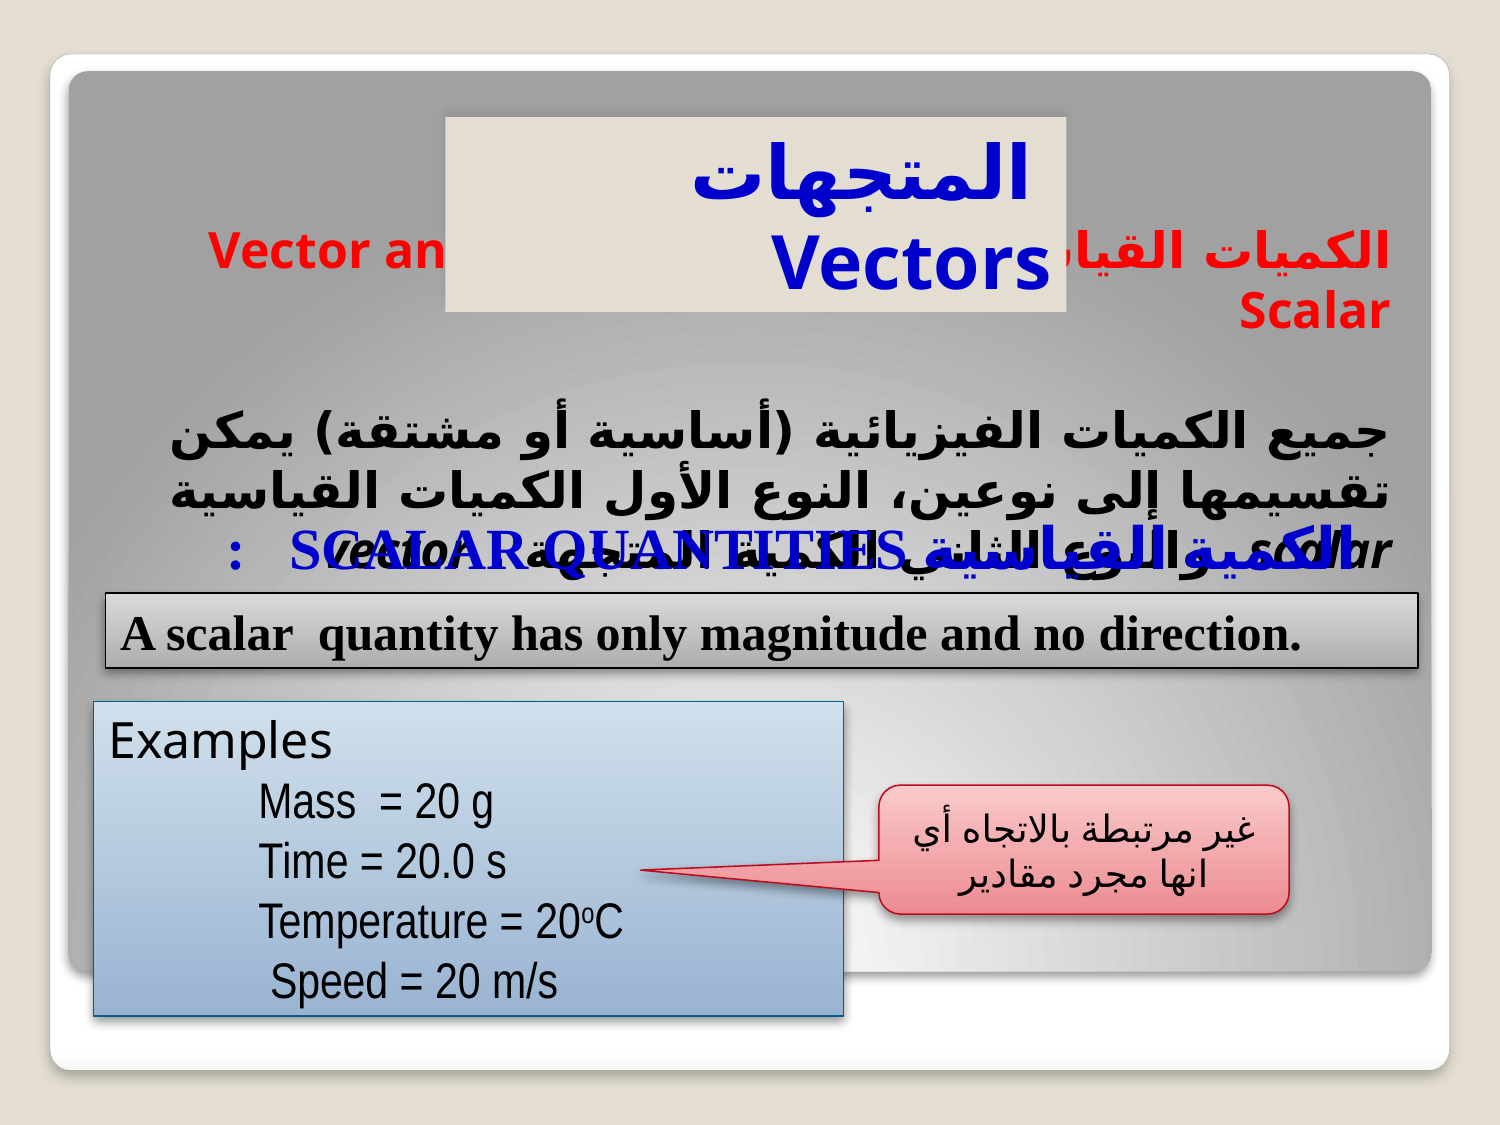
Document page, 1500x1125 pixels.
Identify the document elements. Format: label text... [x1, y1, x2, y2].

text_box Examples Mass = 20 g Time = 20.0 s Temperature = 20oC Speed = 20 m/s [93, 701, 844, 1017]
text_box A scalar quantity has only magnitude and no direction. [105, 592, 1419, 669]
text_box غير مرتبطة بالاتجاه أي انها مجرد مقادير [639, 784, 1290, 915]
text_box المتجهات Vectors [445, 117, 1067, 312]
text_box الكمية القياسية SCALAR QUANTITIES : [210, 503, 1372, 659]
text_box الكميات القياسية والكميات المتجهة Vector and Scalar جميع الكميات الفيزيائية (أساسية أو مشتقة) يمكن تقسيمها إلى نوعين، النوع الأول الكميات القياسية scalar والنوع الثاني الكمية المتجهة . vector [105, 210, 1407, 586]
